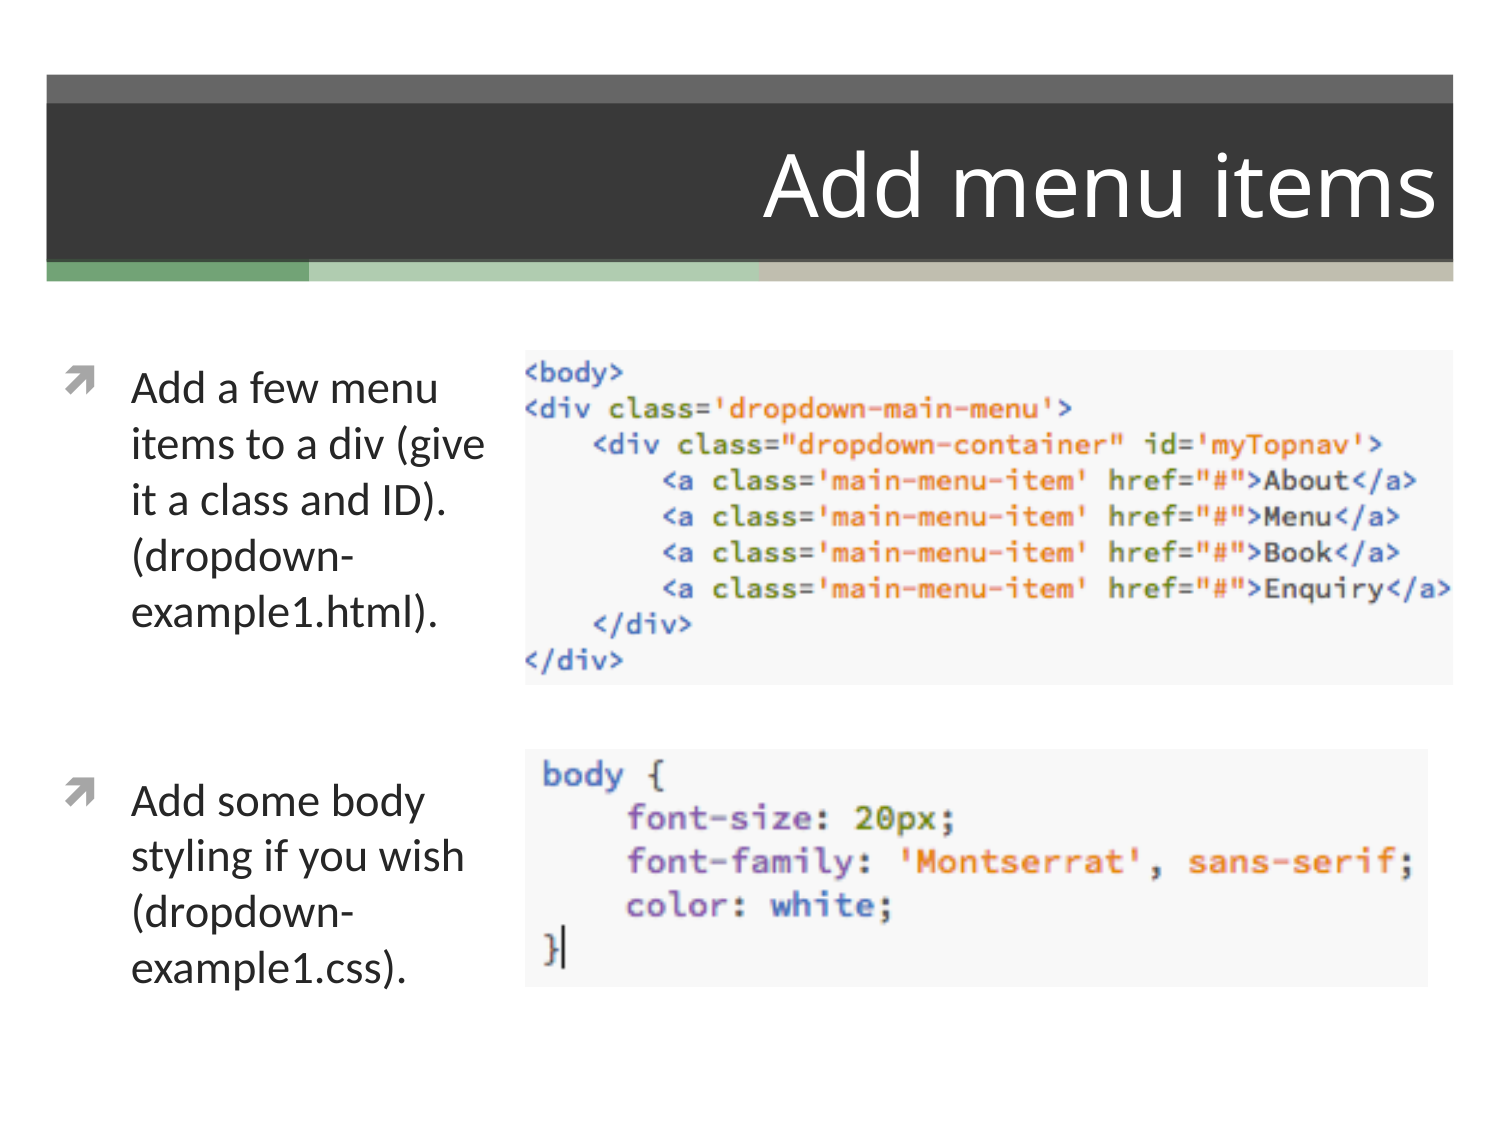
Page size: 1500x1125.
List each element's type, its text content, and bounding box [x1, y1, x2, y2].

picture [524, 349, 1454, 686]
picture [524, 748, 1428, 987]
title Add menu items [46, 103, 1454, 263]
list Add a few menu items to a div (give it a class and ID). (dropdown-example1.html). Add some body styling if you wish (dropdown-example1.css). [46, 350, 526, 1005]
